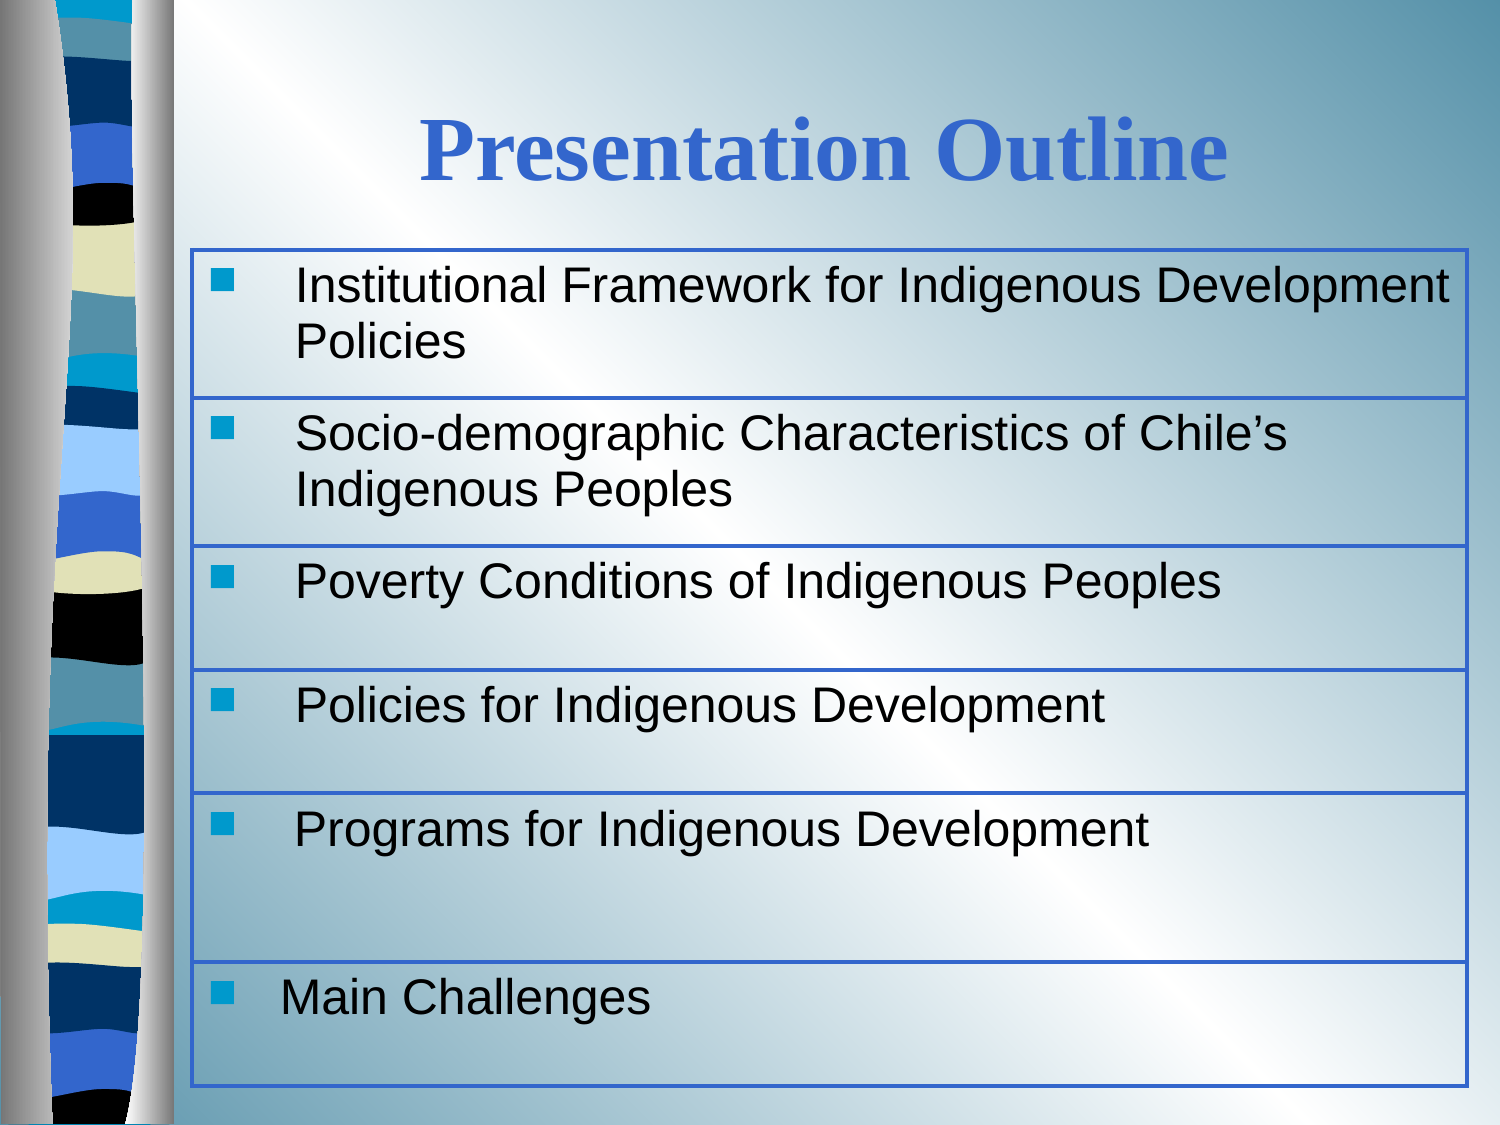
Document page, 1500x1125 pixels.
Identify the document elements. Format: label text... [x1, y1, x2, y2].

table_cell Policies for Indigenous Development [194, 672, 1465, 791]
table_header Institutional Framework for Indigenous Development Policies [194, 252, 1465, 396]
table_cell Main Challenges [194, 964, 1465, 1084]
table_cell Poverty Conditions of Indigenous Peoples [194, 548, 1465, 668]
table_cell Socio-demographic Characteristics of Chile’s Indigenous Peoples [194, 400, 1465, 544]
title Presentation Outline [187, 49, 1463, 238]
table_cell Programs for Indigenous Development [194, 795, 1465, 960]
